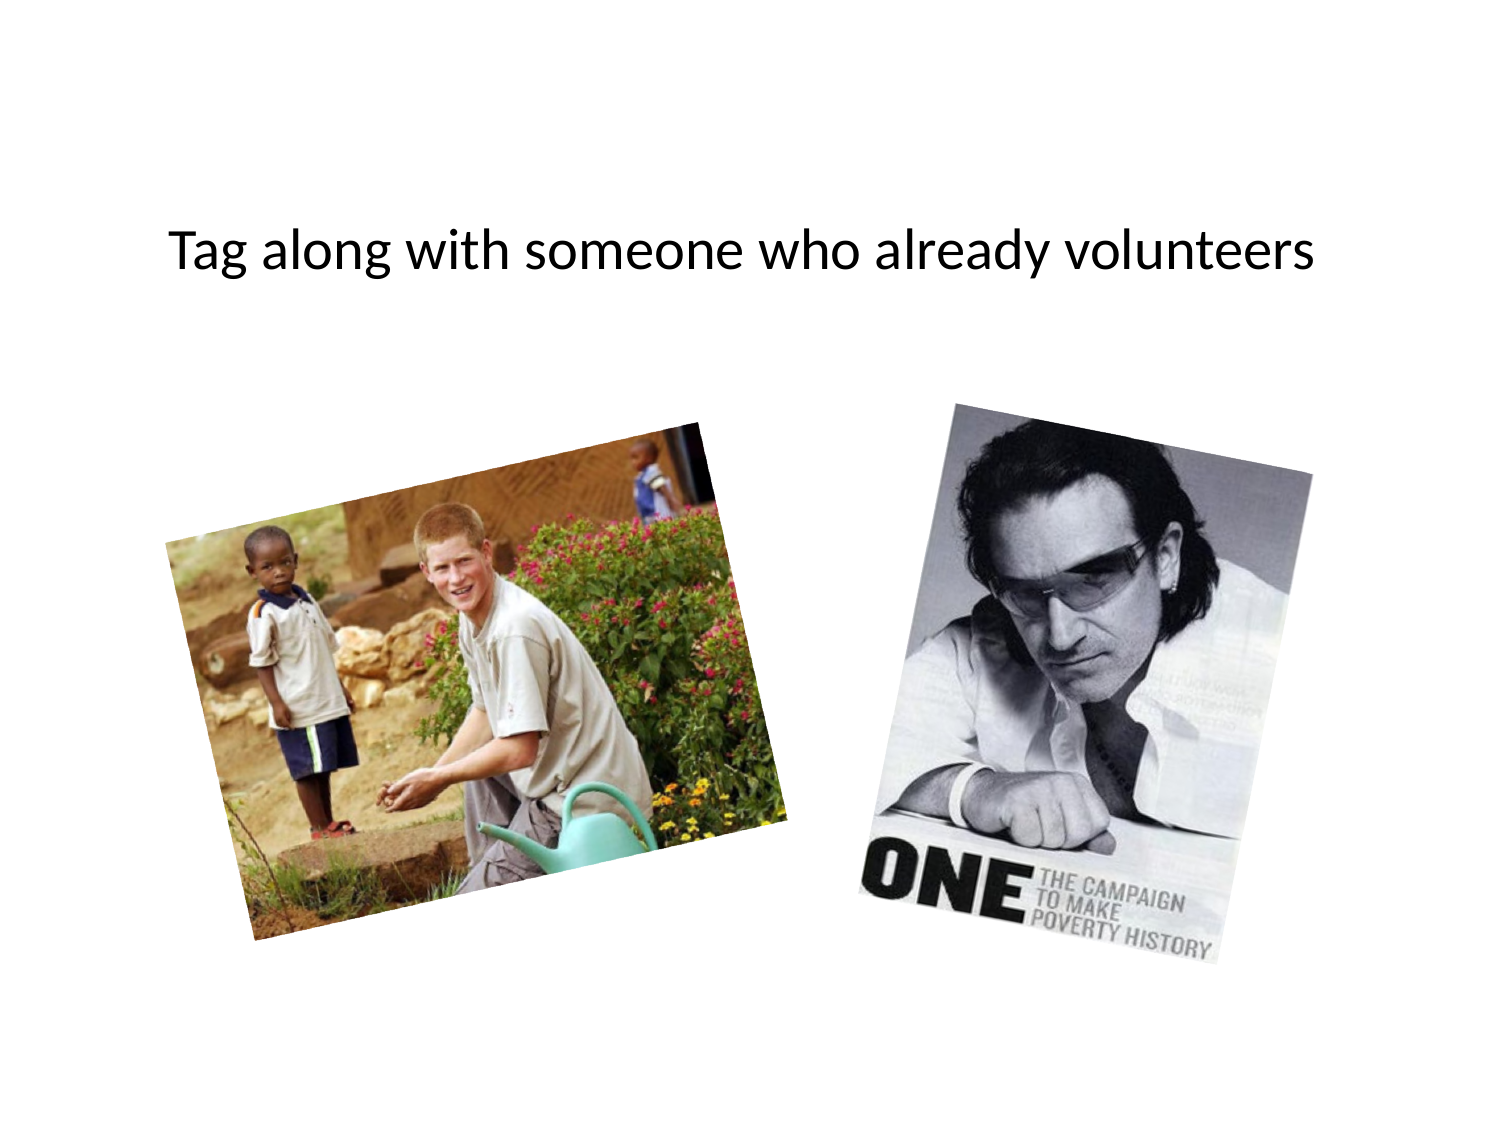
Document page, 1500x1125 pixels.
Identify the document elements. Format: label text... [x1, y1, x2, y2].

title Tag along with someone who already volunteers [105, 128, 1381, 434]
picture [859, 404, 1313, 964]
picture [166, 423, 787, 940]
